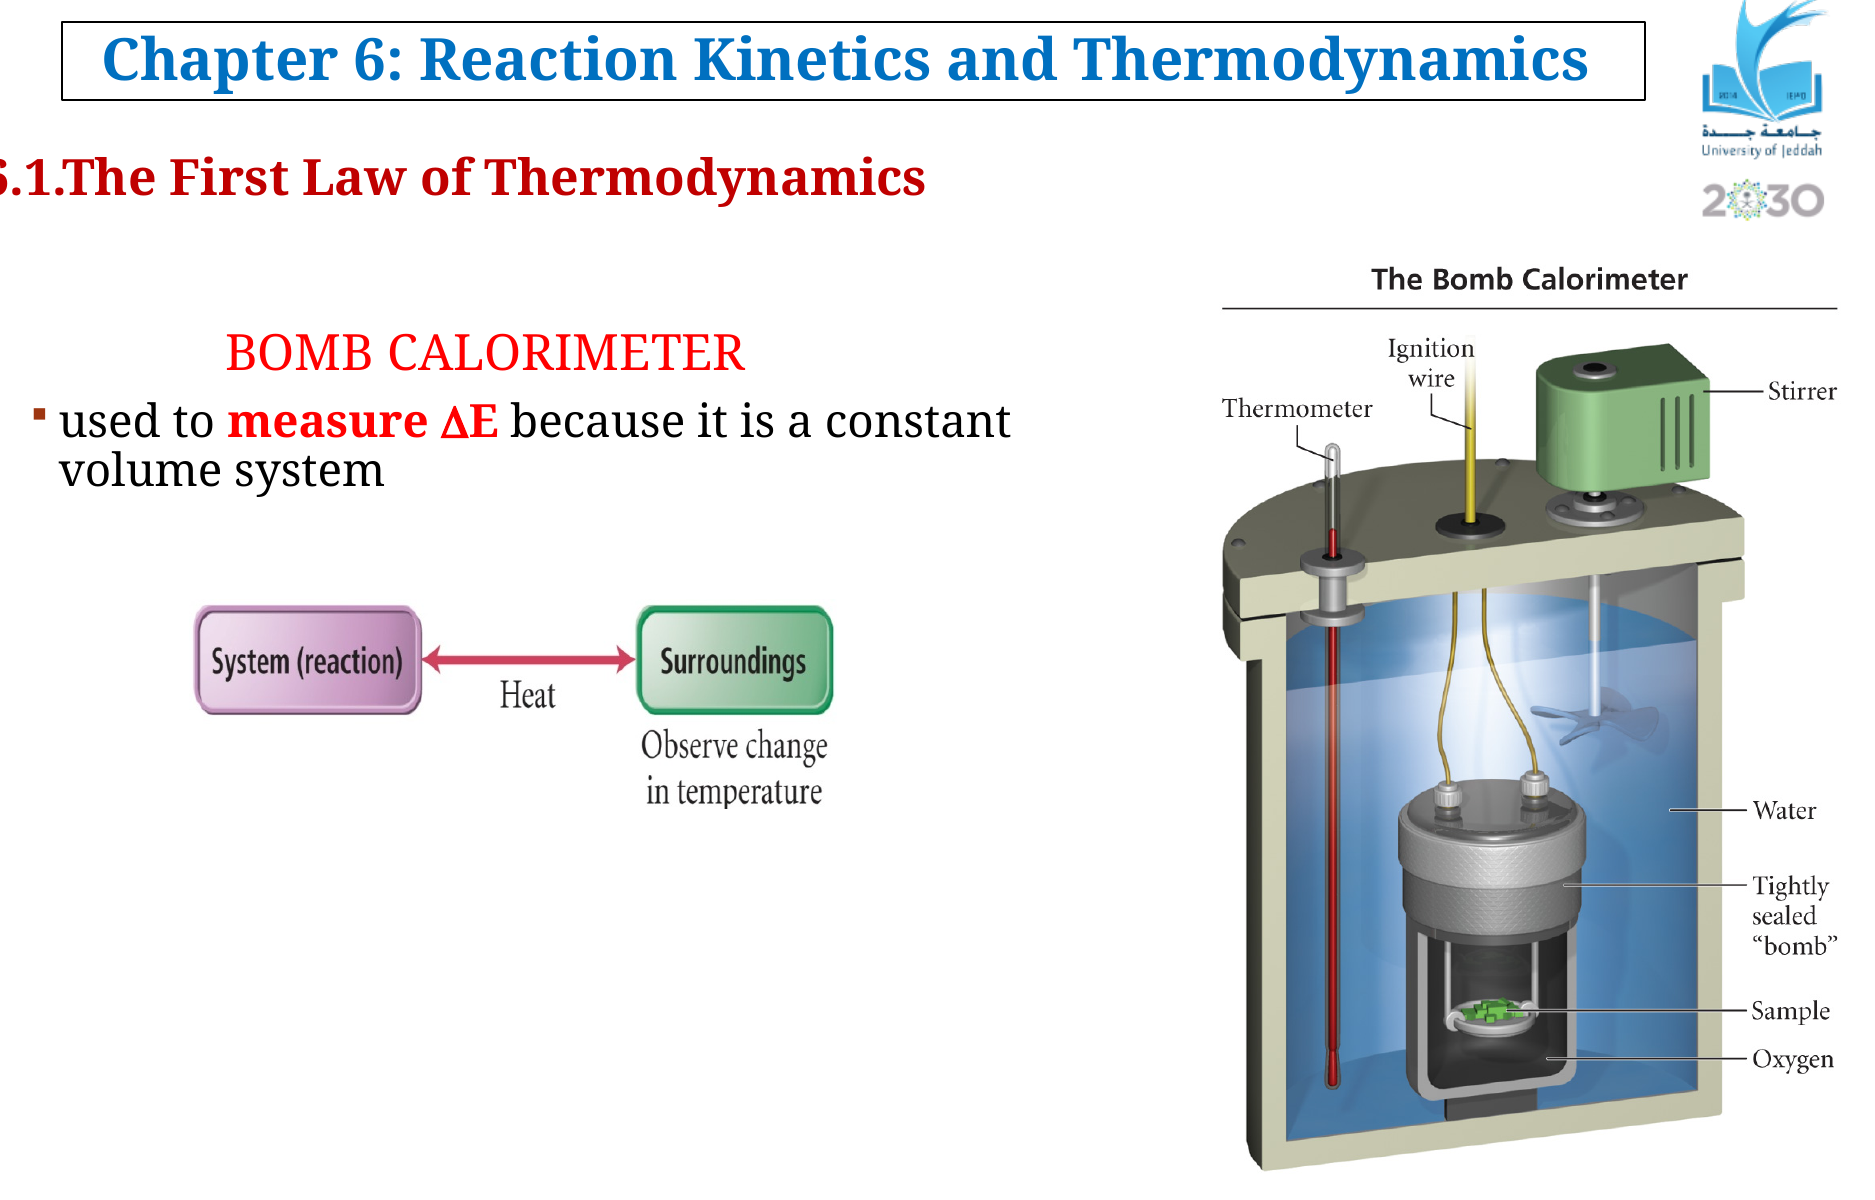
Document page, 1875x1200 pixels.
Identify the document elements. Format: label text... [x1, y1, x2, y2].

list used to measure DE because it is a constant volume system [15, 390, 1187, 1200]
picture [1681, 0, 1846, 227]
text_box 6.1.The First Law of Thermodynamics [0, 138, 956, 214]
text_box Chapter 6: Reaction Kinetics and Thermodynamics [61, 21, 1646, 101]
picture [189, 599, 837, 809]
picture [1212, 257, 1846, 1180]
title Bomb Calorimeter [210, 254, 764, 390]
